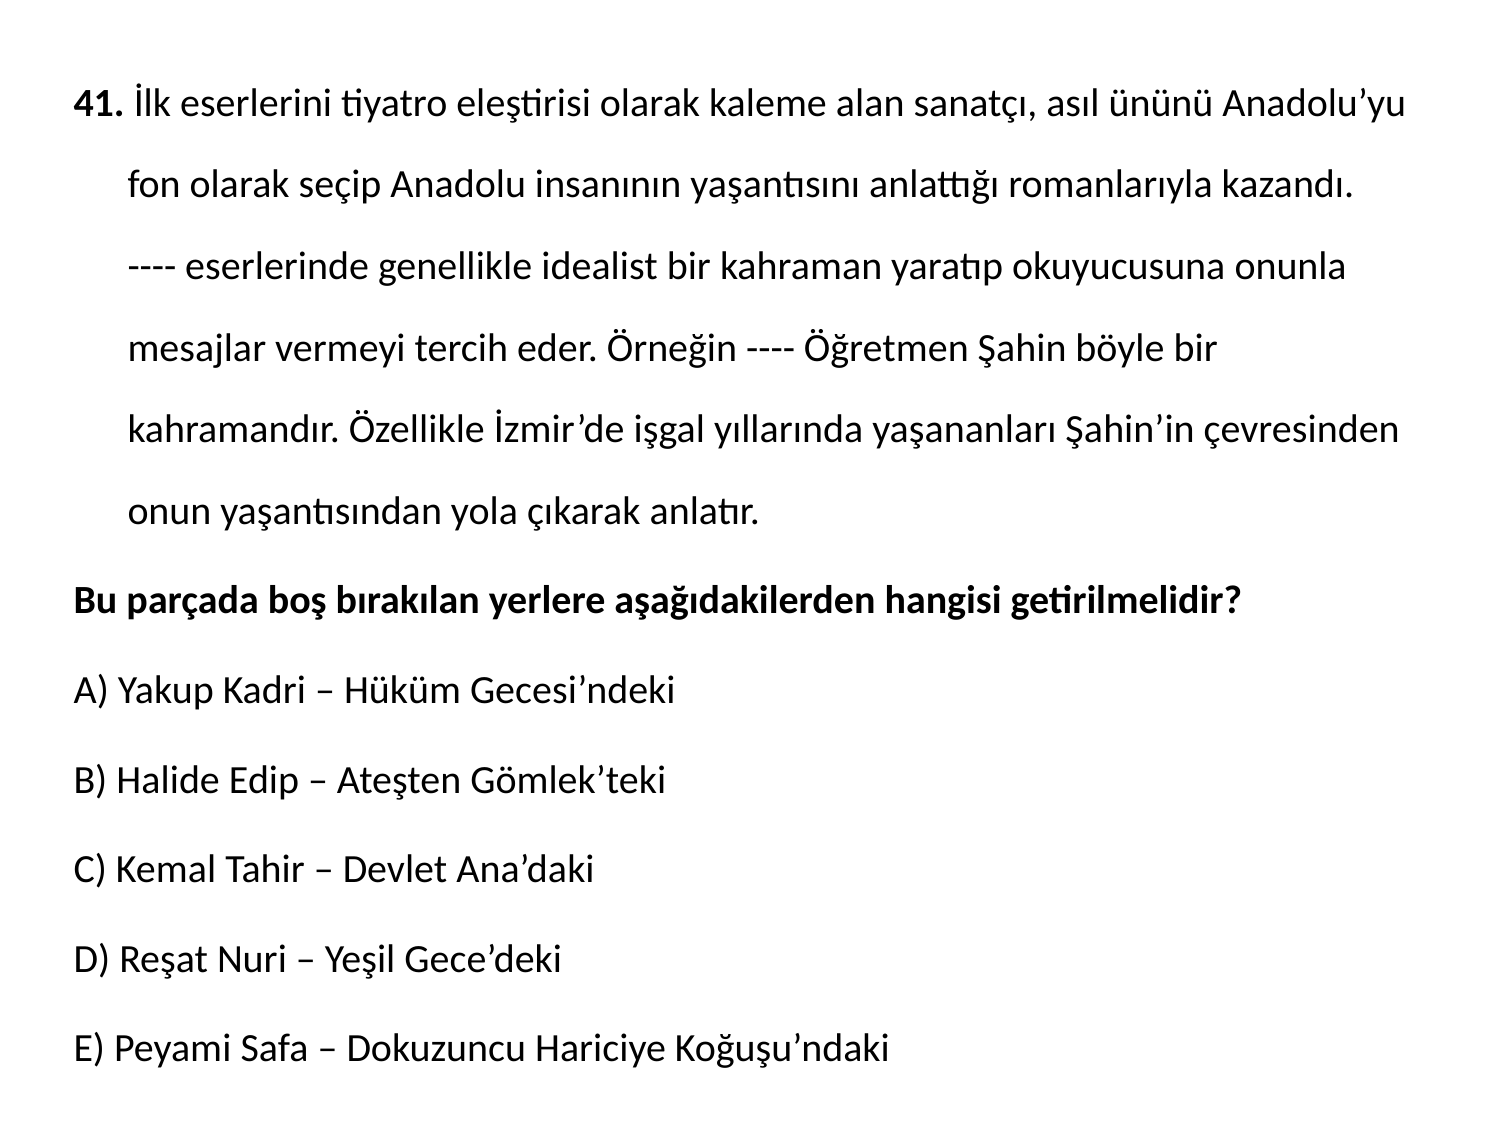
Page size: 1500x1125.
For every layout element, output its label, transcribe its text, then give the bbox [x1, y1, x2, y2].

list 41. İlk eserlerini tiyatro eleştirisi olarak kaleme alan sanatçı, asıl ününü Anadolu’yu fon olarak seçip Anadolu insanının yaşantısını anlattığı romanlarıyla kazandı. ---- eserlerinde genellikle idealist bir kahraman yaratıp okuyucusuna onunla mesajlar vermeyi tercih eder. Örneğin ---- Öğretmen Şahin böyle bir kahramandır. Özellikle İzmir’de işgal yıllarında yaşananları Şahin’in çevresinden onun yaşantısından yola çıkarak anlatır. Bu parçada boş bırakılan yerlere aşağıdakilerden hangisi getirilmelidir? A) Yakup Kadri – Hüküm Gecesi’ndeki B) Halide Edip – Ateşten Gömlek’teki C) Kemal Tahir – Devlet Ana’daki D) Reşat Nuri – Yeşil Gece’deki E) Peyami Safa – Dokuzuncu Hariciye Koğuşu’ndaki [58, 35, 1425, 1090]
